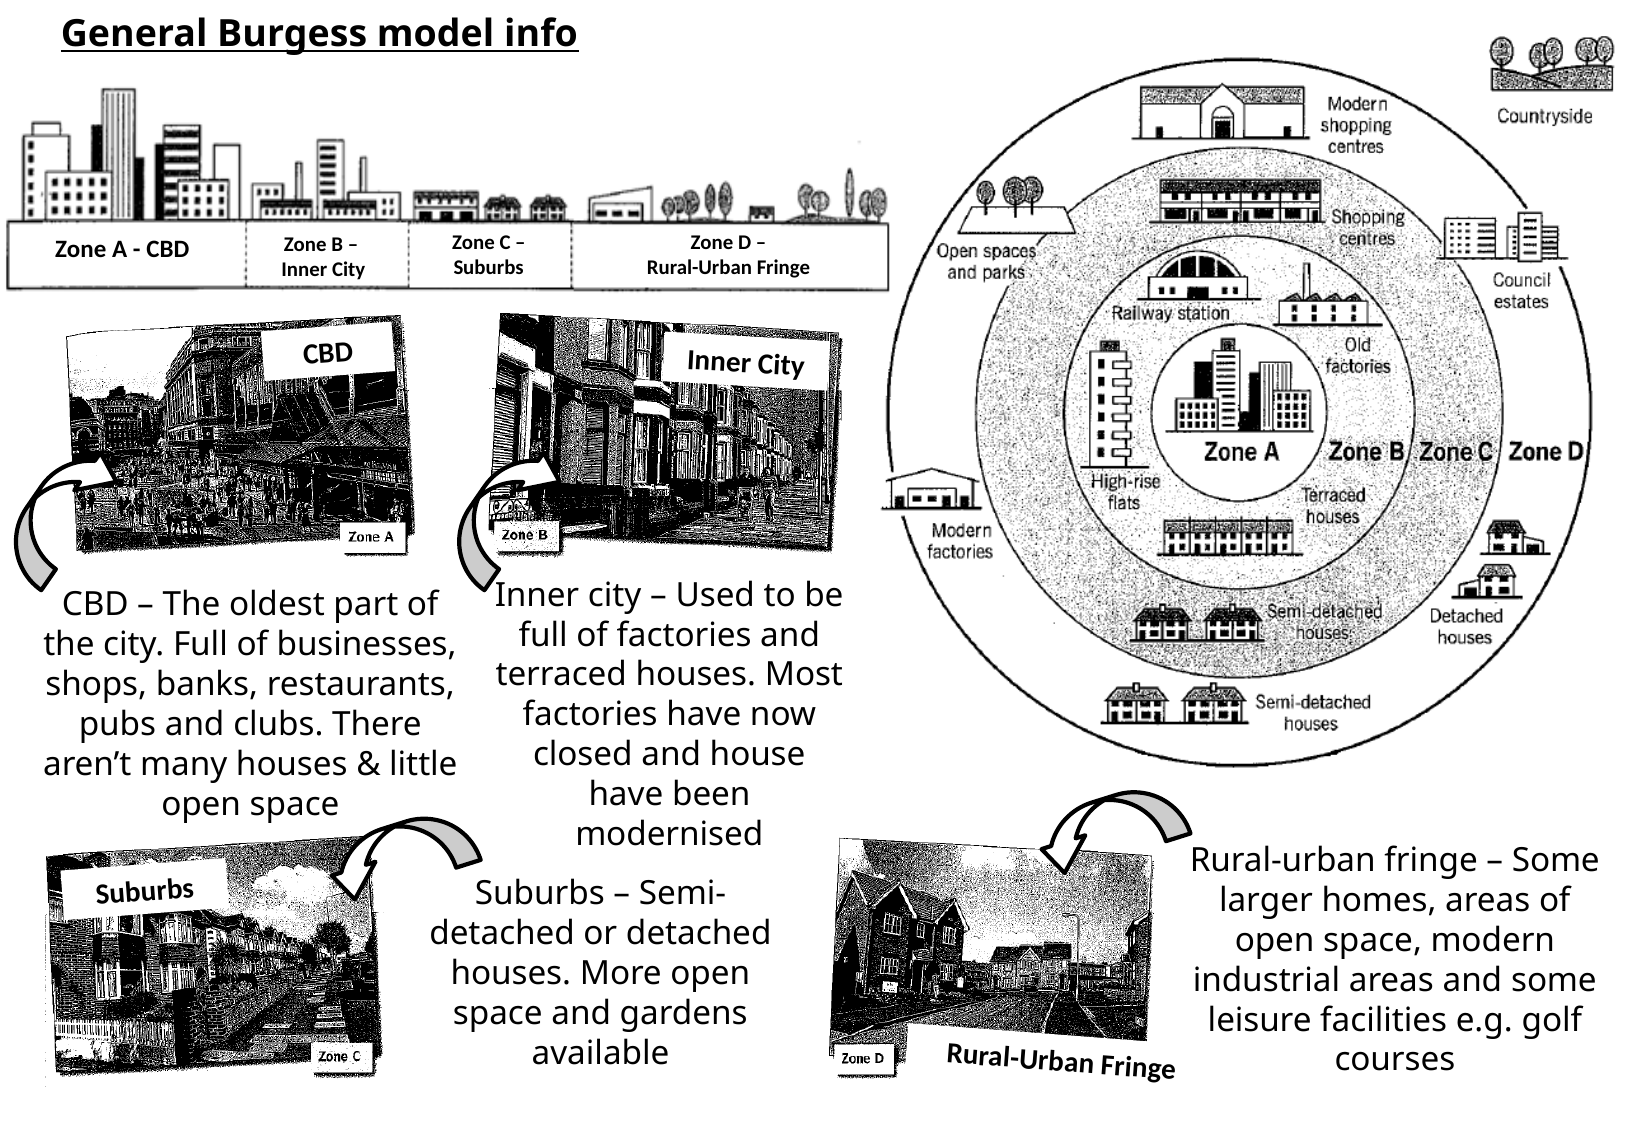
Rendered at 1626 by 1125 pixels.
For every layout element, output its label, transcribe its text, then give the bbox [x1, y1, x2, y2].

text_box Inner city – Used to be full of factories and terraced houses. Most factories have now closed and house have been modernised [477, 565, 862, 860]
text_box CBD – The oldest part of the city. Full of businesses, shops, banks, restaurants, pubs and clubs. There aren’t many houses & little open space [20, 575, 477, 830]
text_box [13, 473, 58, 593]
text_box [364, 816, 483, 870]
text_box Rural-Urban Fringe [1105, 1042, 1219, 1097]
picture [39, 836, 388, 1088]
picture [488, 311, 845, 560]
text_box Rural-urban fringe – Some larger homes, areas of open space, modern industrial areas and some leisure facilities e.g. golf courses [1165, 830, 1625, 1085]
text_box [1052, 790, 1193, 844]
text_box [457, 484, 502, 593]
picture [0, 0, 1625, 769]
picture [56, 310, 421, 563]
text_box General Burgess model info [4, 1, 636, 62]
picture [818, 836, 1157, 1081]
text_box Suburbs – Semi-detached or detached houses. More open space and gardens available [392, 864, 813, 1079]
